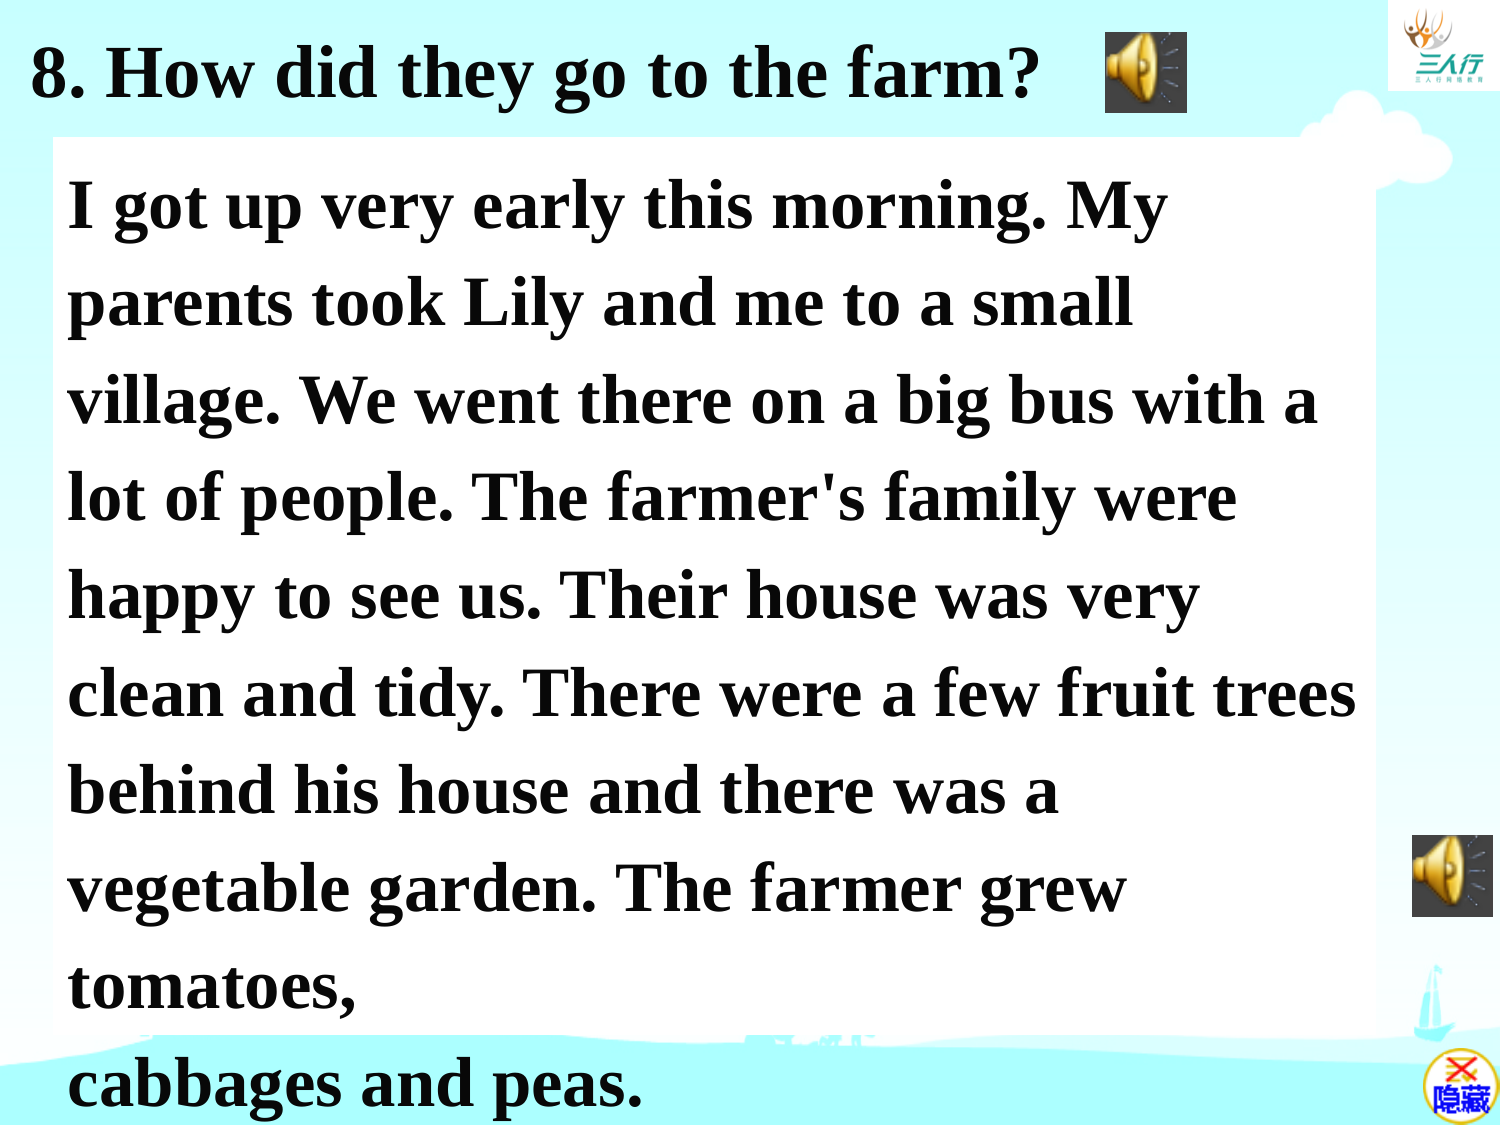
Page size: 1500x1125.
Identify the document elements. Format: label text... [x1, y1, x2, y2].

text_box 8. How did they go to the farm? [15, 15, 1084, 121]
picture [1387, 0, 1500, 91]
picture [1104, 30, 1188, 115]
text_box I got up very early this morning. My parents took Lily and me to a small village. We went there on a big bus with a lot of people. The farmer's family were happy to see us. Their house was very clean and tidy. There were a few fruit trees behind his house and there was a vegetable garden. The farmer grew tomatoes, cabbages and peas. [53, 137, 1376, 1035]
picture [1423, 1048, 1500, 1125]
picture [1410, 834, 1495, 918]
